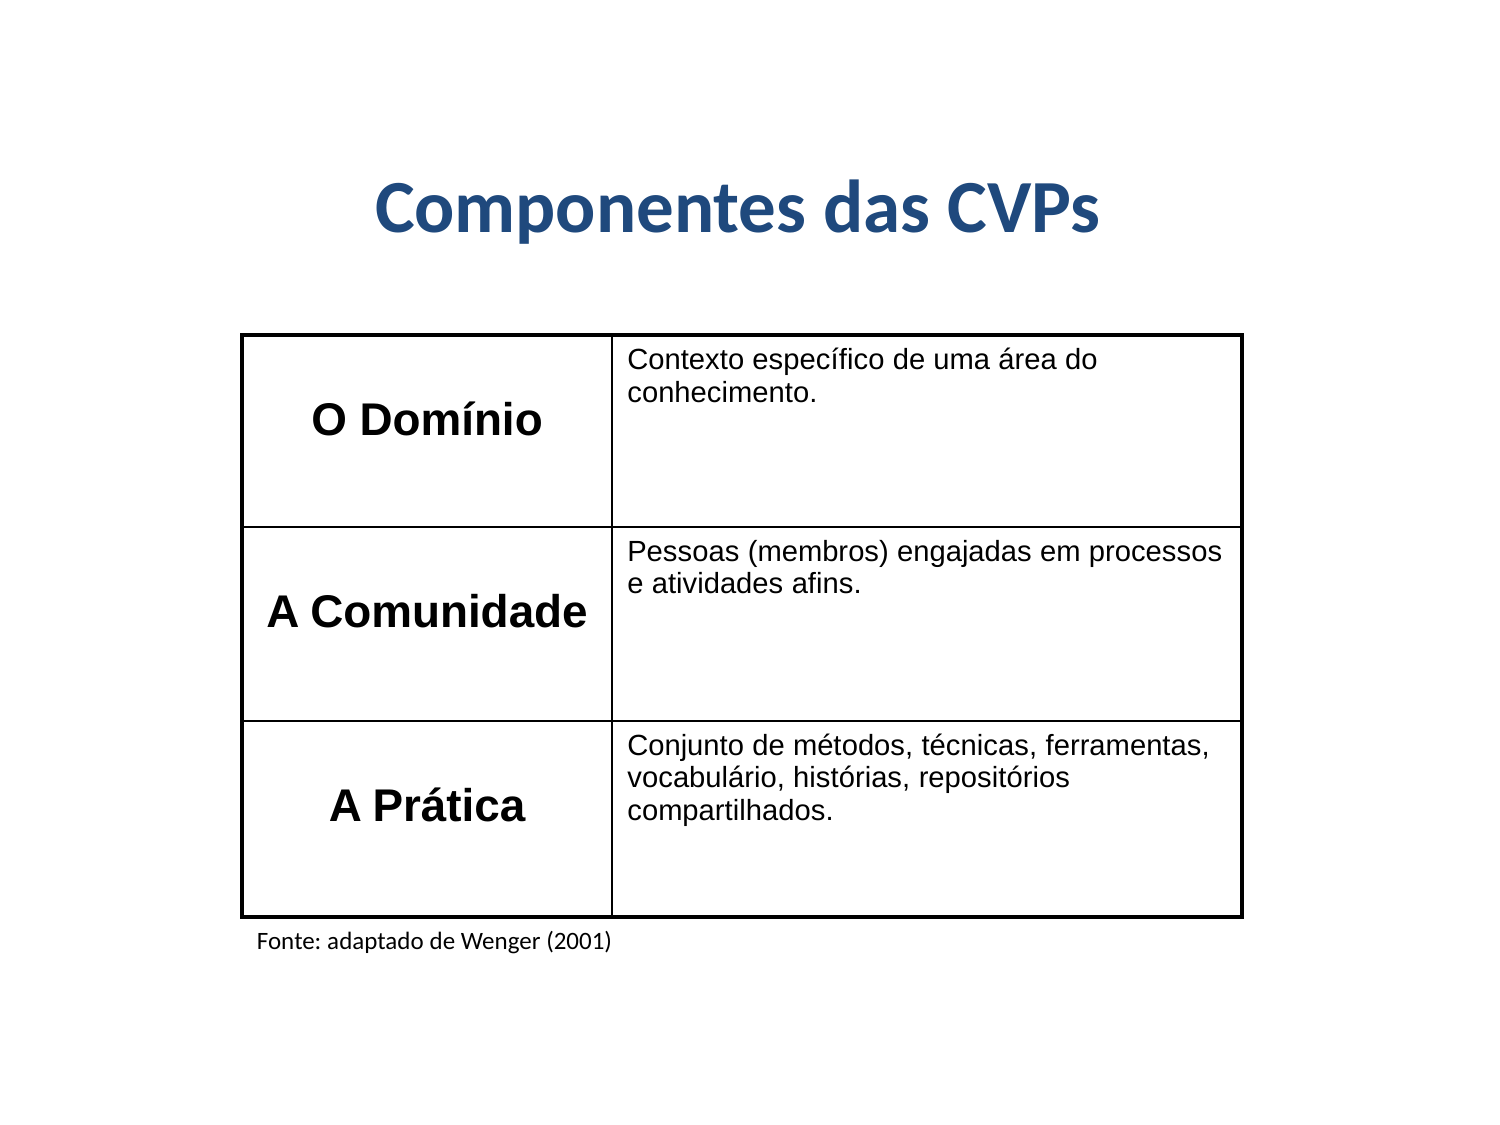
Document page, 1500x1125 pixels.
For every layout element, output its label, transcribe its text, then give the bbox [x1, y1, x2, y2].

table_header O Domínio [244, 337, 611, 526]
table_header Contexto específico de uma área do conhecimento. [613, 337, 1240, 526]
table_cell Pessoas (membros) engajadas em processos e atividades afins. [613, 528, 1240, 720]
table_cell A Prática [244, 722, 611, 915]
table_cell A Comunidade [244, 528, 611, 720]
text_box Componentes das CVPs [29, 113, 1447, 291]
text_box Fonte: adaptado de Wenger (2001) [242, 916, 763, 978]
table_cell Conjunto de métodos, técnicas, ferramentas, vocabulário, histórias, repositórios compartilhados. [613, 722, 1240, 915]
